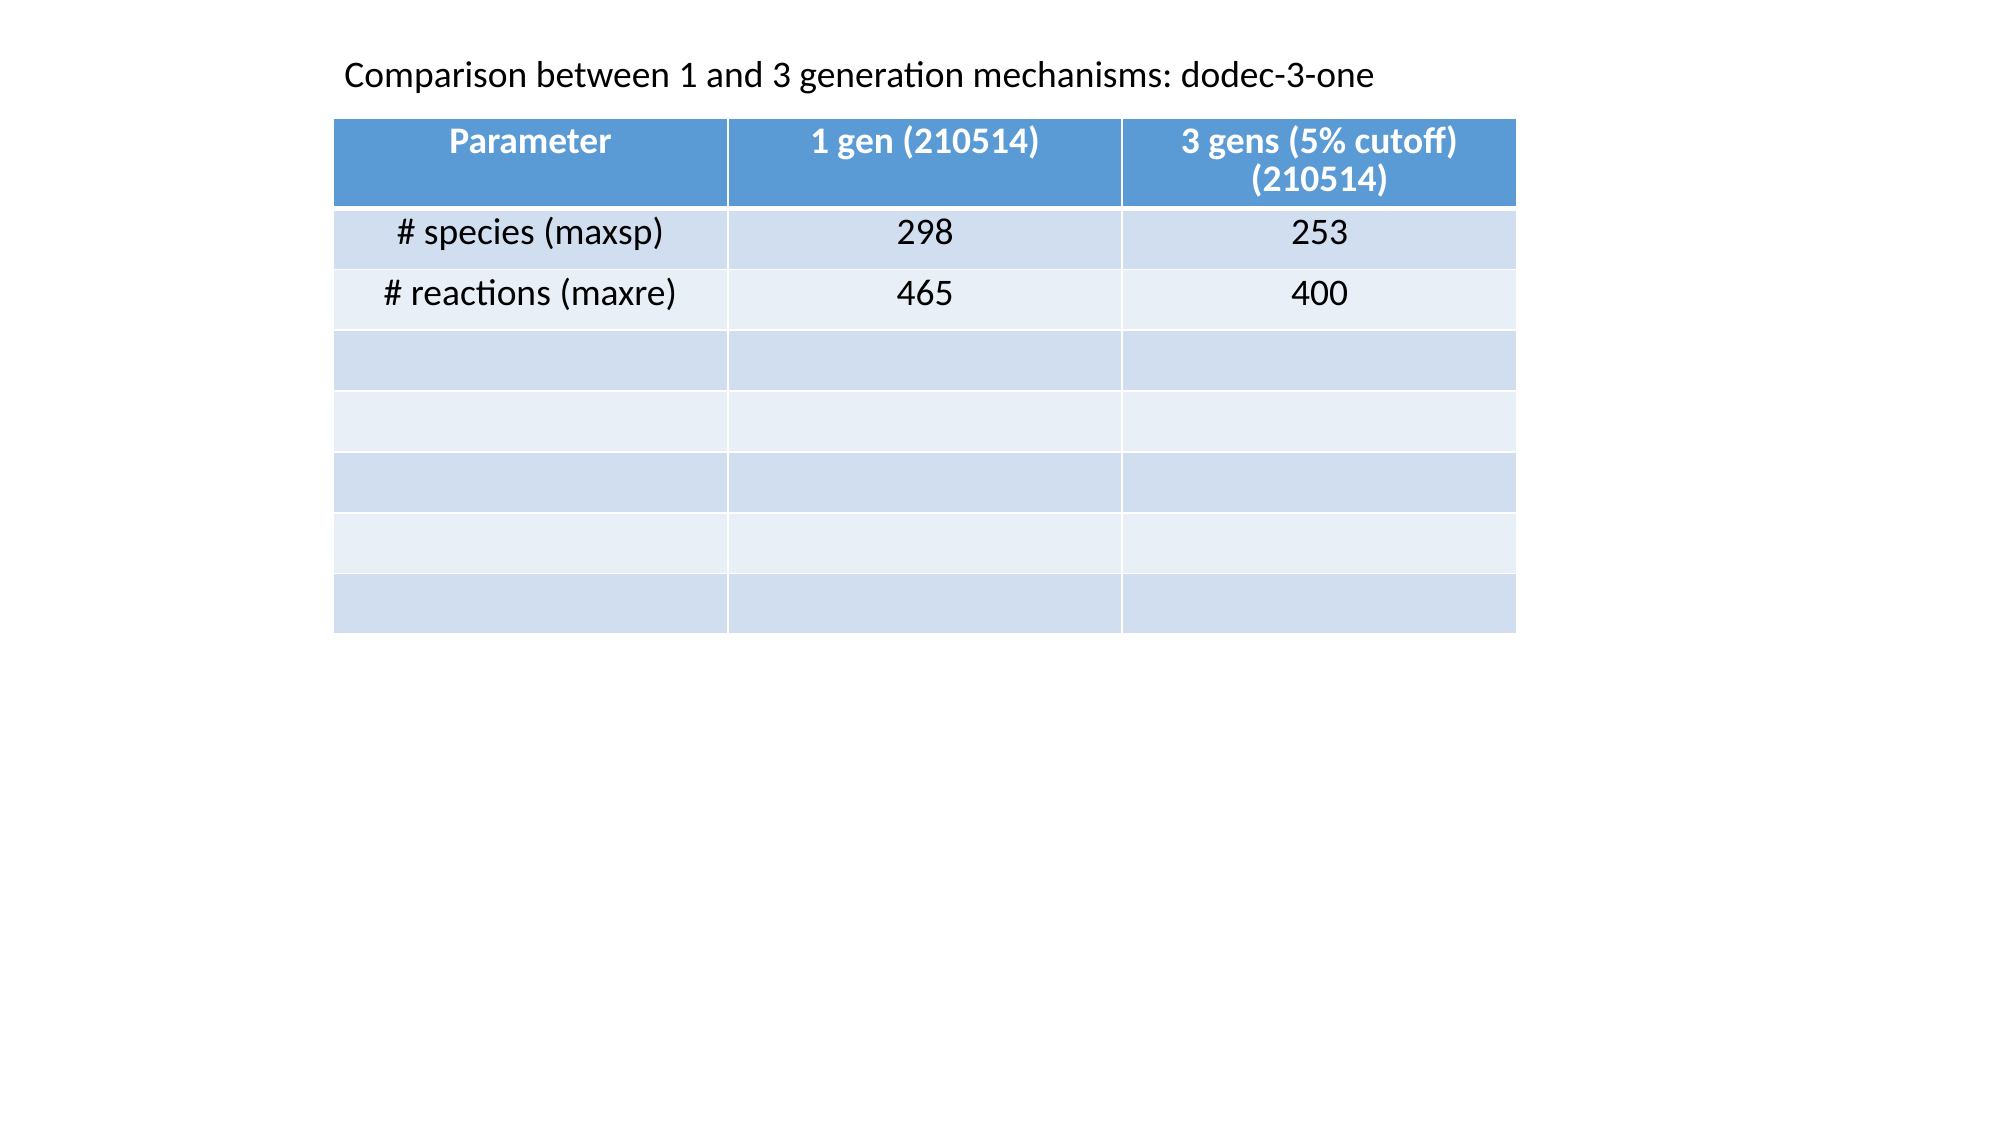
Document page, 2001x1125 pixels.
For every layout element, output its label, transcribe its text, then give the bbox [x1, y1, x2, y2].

table_cell [729, 331, 1121, 390]
table_cell [334, 392, 727, 451]
table_cell [729, 453, 1121, 512]
table_cell 400 [1123, 270, 1516, 329]
table_cell 465 [729, 270, 1121, 329]
table_cell 298 [729, 211, 1121, 269]
table_cell [334, 331, 727, 390]
table_cell [1123, 331, 1516, 390]
table_cell [334, 453, 727, 512]
table_cell [1123, 574, 1516, 633]
table_cell [1123, 392, 1516, 451]
table_cell [1123, 453, 1516, 512]
table_header 1 gen (210514) [729, 119, 1121, 206]
table_cell [334, 574, 727, 633]
table_cell # species (maxsp) [334, 211, 727, 269]
text_box Comparison between 1 and 3 generation mechanisms: dodec-3-one [329, 42, 1665, 102]
table_header 3 gens (5% cutoff) (210514) [1123, 119, 1516, 206]
table_cell [729, 574, 1121, 633]
table_header Parameter [334, 119, 727, 206]
table_cell # reactions (maxre) [334, 270, 727, 329]
table_cell [729, 392, 1121, 451]
table_cell 253 [1123, 211, 1516, 269]
table_cell [334, 514, 727, 573]
table_cell [729, 514, 1121, 573]
table_cell [1123, 514, 1516, 573]
